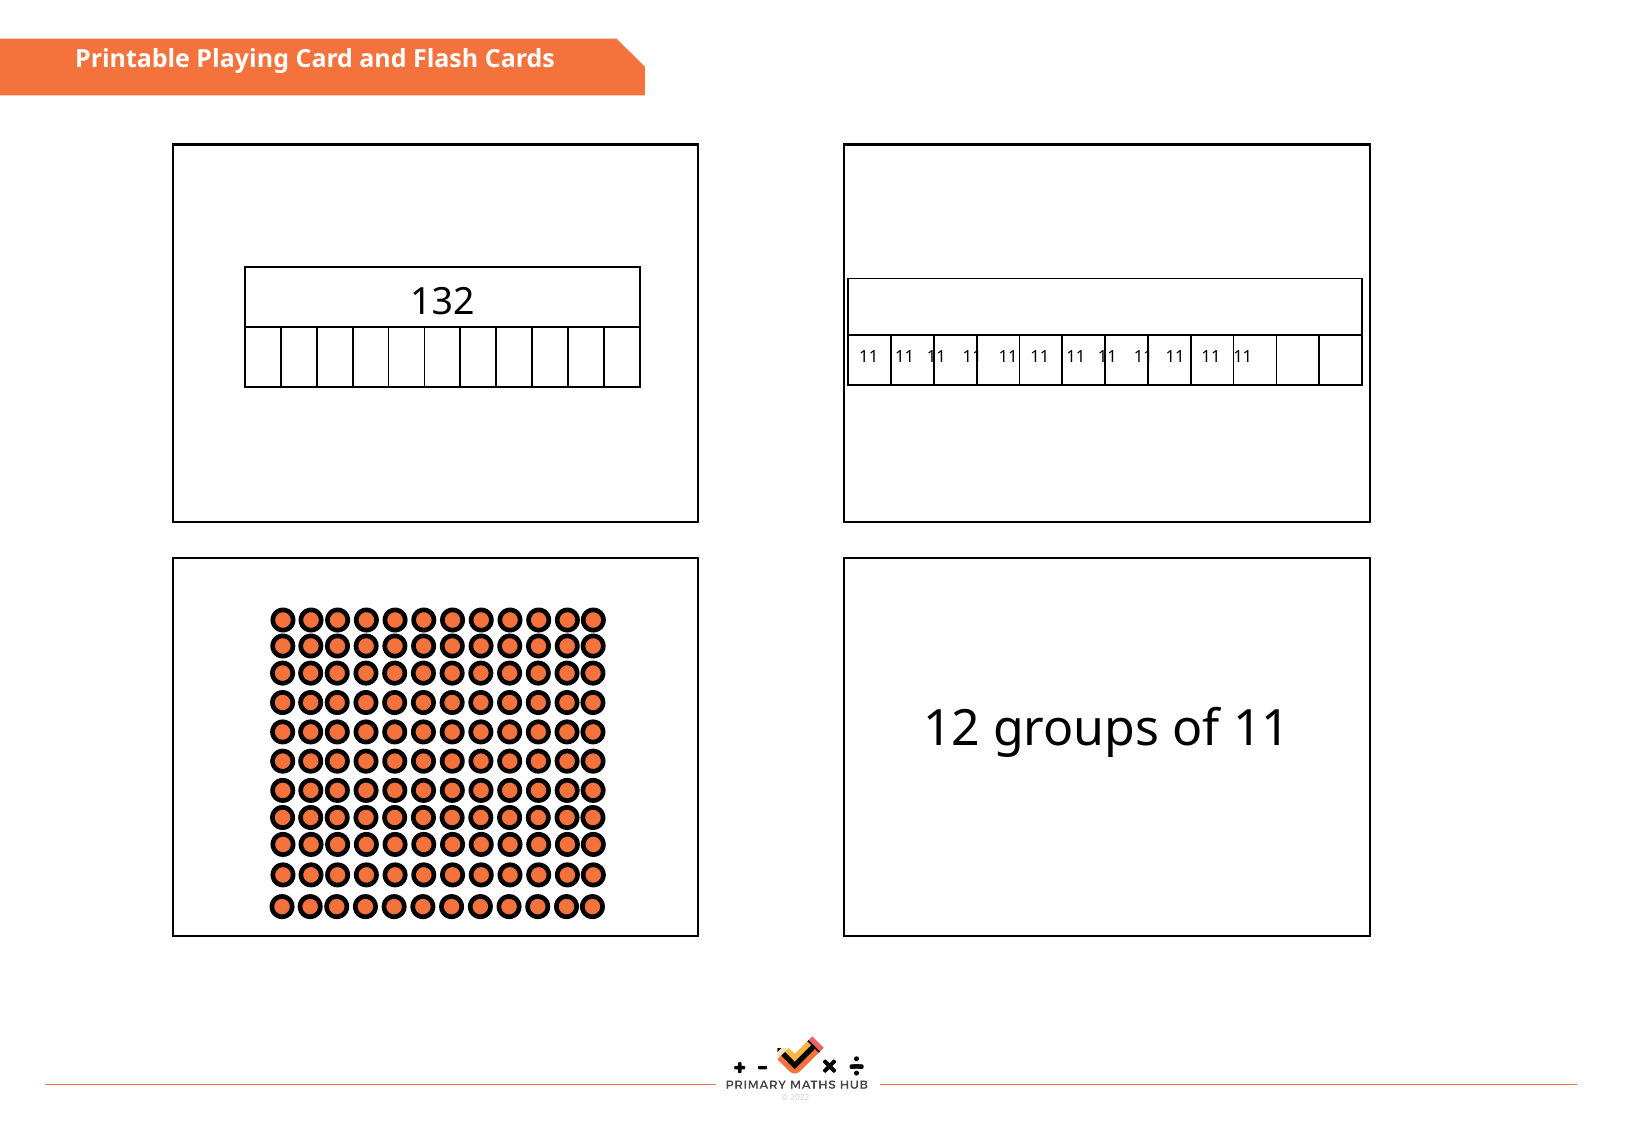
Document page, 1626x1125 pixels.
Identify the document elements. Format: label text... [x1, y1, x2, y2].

table_cell [935, 374, 976, 384]
table_cell [461, 328, 495, 386]
table_cell [892, 374, 933, 384]
text_box [271, 806, 294, 829]
text_box [581, 806, 605, 829]
text_box [299, 863, 323, 887]
table_cell [389, 328, 424, 386]
table_cell [1192, 374, 1233, 384]
text_box [271, 749, 294, 773]
text_box [843, 143, 1371, 523]
text_box [411, 895, 435, 918]
text_box [383, 691, 406, 714]
text_box [383, 720, 406, 744]
text_box [355, 863, 378, 887]
text_box [527, 720, 550, 744]
text_box [497, 895, 521, 918]
text_box [469, 720, 493, 744]
text_box [555, 691, 579, 714]
text_box [412, 608, 435, 632]
table_cell [425, 328, 459, 386]
text_box [299, 779, 323, 802]
text_box [326, 720, 349, 744]
text_box [556, 863, 579, 887]
text_box [581, 661, 605, 685]
text_box [412, 833, 435, 856]
text_box [498, 779, 521, 802]
text_box [354, 661, 378, 685]
text_box [299, 833, 323, 856]
text_box [412, 661, 435, 685]
text_box [498, 608, 522, 632]
text_box [441, 608, 464, 632]
text_box [582, 863, 605, 887]
text_box [271, 779, 294, 802]
text_box [412, 749, 435, 773]
table_cell [1063, 374, 1104, 384]
text_box [581, 779, 605, 802]
text_box [299, 634, 323, 658]
text_box [326, 833, 349, 856]
text_box [326, 863, 349, 887]
text_box [582, 608, 605, 632]
text_box [527, 661, 550, 685]
table_cell [1149, 374, 1190, 384]
text_box [271, 691, 294, 714]
text_box [271, 661, 294, 685]
text_box 12 groups of 11 [844, 688, 1370, 763]
table_cell [1320, 374, 1361, 384]
table_header 132 [246, 268, 639, 326]
text_box [354, 720, 378, 744]
text_box [355, 608, 378, 632]
text_box [440, 806, 464, 829]
text_box [498, 806, 521, 829]
table_cell [533, 328, 567, 386]
text_box [556, 833, 579, 856]
text_box [354, 895, 377, 918]
text_box [469, 634, 493, 658]
text_box [270, 895, 294, 918]
text_box [383, 749, 406, 773]
text_box [527, 749, 550, 773]
text_box [412, 863, 435, 887]
table_cell [354, 328, 388, 386]
text_box [440, 661, 464, 685]
text_box [470, 608, 493, 632]
text_box [354, 691, 378, 714]
text_box [412, 779, 435, 802]
text_box [383, 806, 406, 829]
text_box [299, 691, 322, 714]
text_box [383, 779, 407, 802]
text_box [843, 557, 1371, 937]
table_cell [1277, 374, 1318, 384]
table_cell [978, 374, 1019, 384]
text_box [326, 806, 349, 829]
text_box [271, 863, 295, 887]
text_box [412, 806, 435, 829]
text_box [383, 833, 407, 856]
text_box [354, 634, 378, 658]
text_box [299, 749, 322, 773]
table_header [849, 279, 1361, 334]
text_box [354, 779, 378, 802]
text_box [354, 749, 378, 773]
text_box [498, 720, 521, 744]
text_box [581, 720, 605, 744]
text_box [326, 749, 349, 773]
table_cell [318, 328, 352, 386]
text_box [555, 895, 578, 918]
text_box [326, 661, 349, 685]
text_box [355, 833, 378, 856]
text_box [354, 806, 378, 829]
text_box [271, 608, 295, 632]
text_box [469, 749, 493, 773]
text_box [498, 634, 521, 658]
text_box [527, 608, 550, 632]
text_box [412, 720, 435, 744]
text_box [498, 863, 522, 887]
text_box [526, 895, 549, 918]
text_box [441, 779, 464, 802]
table_cell [246, 328, 280, 386]
text_box [382, 895, 406, 918]
text_box [581, 749, 605, 773]
text_box [299, 608, 323, 632]
text_box [441, 634, 464, 658]
text_box © 2022 [720, 1084, 870, 1110]
table_cell [569, 328, 603, 386]
text_box [527, 833, 550, 856]
text_box [527, 779, 550, 802]
text_box [325, 895, 348, 918]
text_box [556, 634, 579, 658]
text_box [298, 895, 322, 918]
text_box [581, 634, 605, 658]
text_box [440, 720, 464, 744]
text_box [271, 720, 294, 744]
table_cell [605, 328, 639, 386]
text_box [527, 863, 550, 887]
table_cell [849, 374, 890, 384]
text_box [440, 895, 463, 918]
text_box [555, 779, 579, 802]
text_box [498, 749, 521, 773]
text_box [440, 691, 464, 714]
text_box [469, 691, 493, 714]
text_box [326, 608, 349, 632]
text_box [469, 806, 493, 829]
picture [722, 1034, 872, 1094]
text_box [383, 608, 407, 632]
text_box [527, 634, 550, 658]
text_box [498, 691, 521, 714]
text_box Printable Playing Card and Flash Cards [0, 37, 646, 97]
text_box [498, 833, 522, 856]
text_box [326, 634, 349, 658]
text_box [498, 661, 521, 685]
text_box [299, 720, 322, 744]
text_box [582, 833, 605, 856]
text_box [172, 557, 699, 937]
text_box [412, 691, 435, 714]
text_box [412, 634, 435, 658]
text_box [441, 749, 464, 773]
text_box [469, 779, 493, 802]
text_box [172, 143, 699, 523]
table_cell [497, 328, 531, 386]
text_box [470, 833, 493, 856]
text_box [555, 749, 579, 773]
text_box [527, 806, 550, 829]
table_cell [1020, 374, 1061, 384]
text_box [469, 661, 493, 685]
text_box [555, 720, 579, 744]
text_box [326, 779, 349, 802]
text_box [470, 863, 493, 887]
text_box [527, 691, 550, 714]
text_box [383, 661, 406, 685]
text_box [326, 691, 349, 714]
text_box [383, 863, 407, 887]
text_box [469, 895, 492, 918]
text_box [271, 833, 295, 856]
text_box [299, 806, 322, 829]
table_cell [1106, 374, 1147, 384]
text_box [556, 608, 579, 632]
text_box 11 11 11 11 11 11 11 11 11 11 11 11 [844, 338, 1370, 374]
text_box [581, 691, 605, 714]
text_box [581, 895, 604, 918]
text_box [271, 634, 295, 658]
text_box [441, 833, 464, 856]
text_box [441, 863, 464, 887]
text_box [299, 661, 322, 685]
table_cell [1234, 374, 1276, 384]
text_box [555, 661, 579, 685]
text_box [555, 806, 579, 829]
text_box [383, 634, 407, 658]
table_cell [282, 328, 316, 386]
